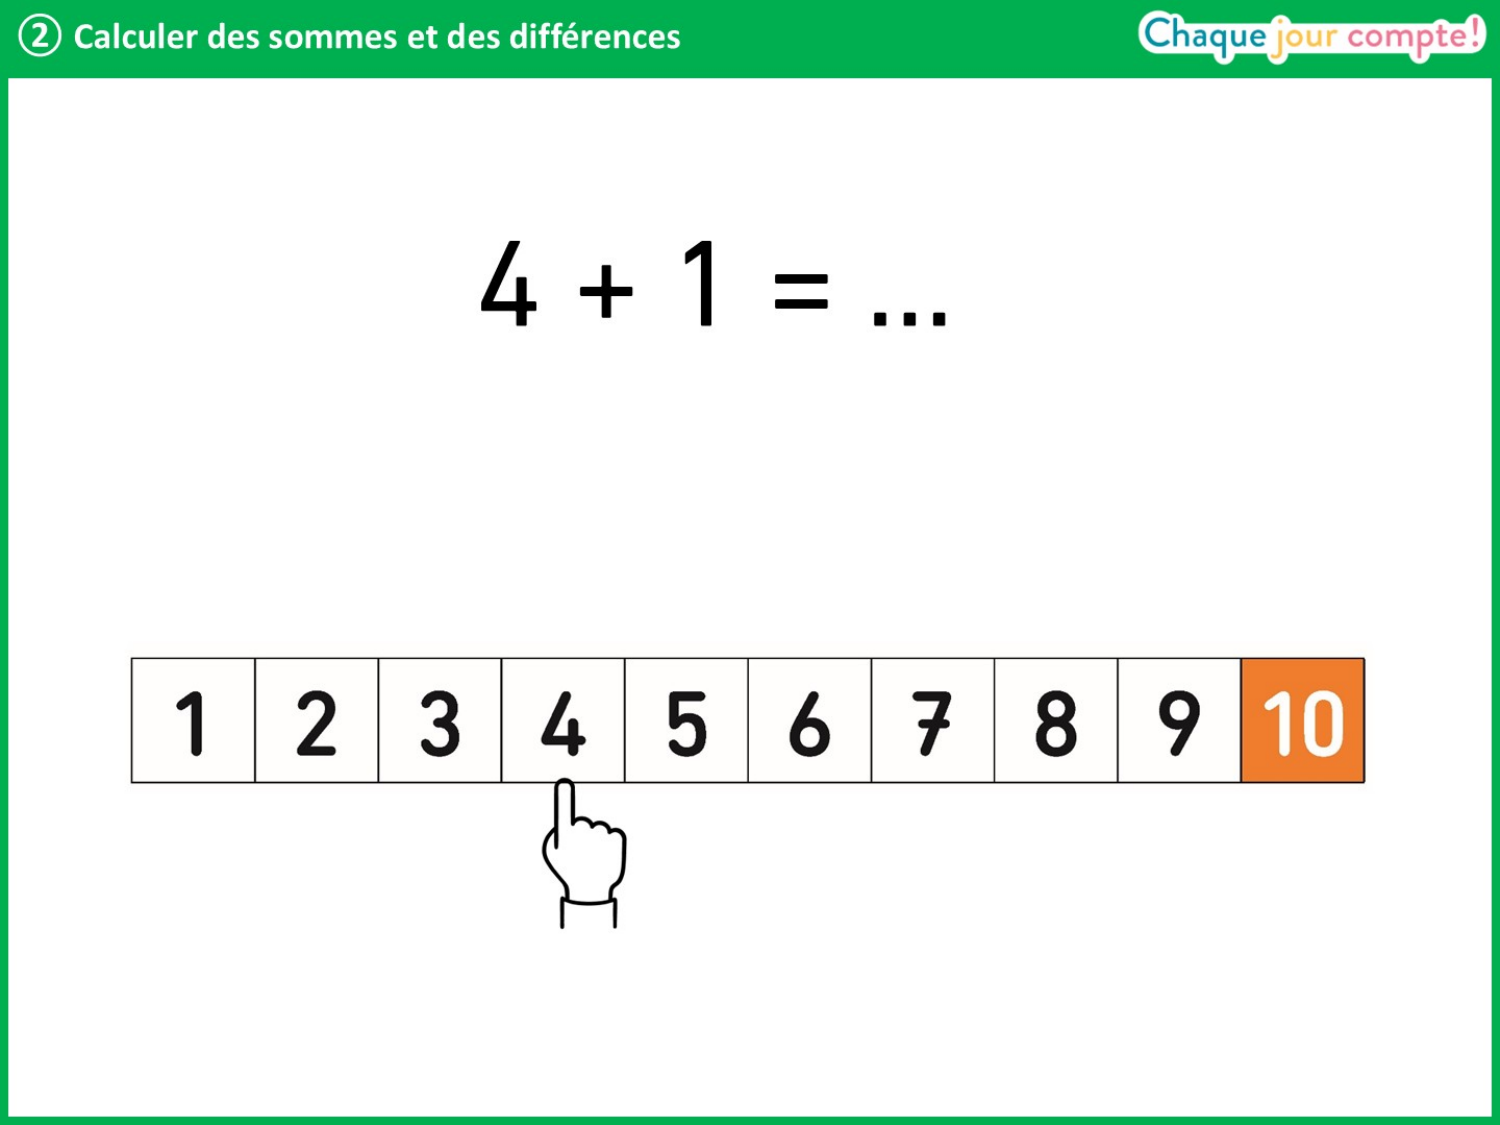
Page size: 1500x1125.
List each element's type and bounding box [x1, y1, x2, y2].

list [0, 0, 1500, 1125]
